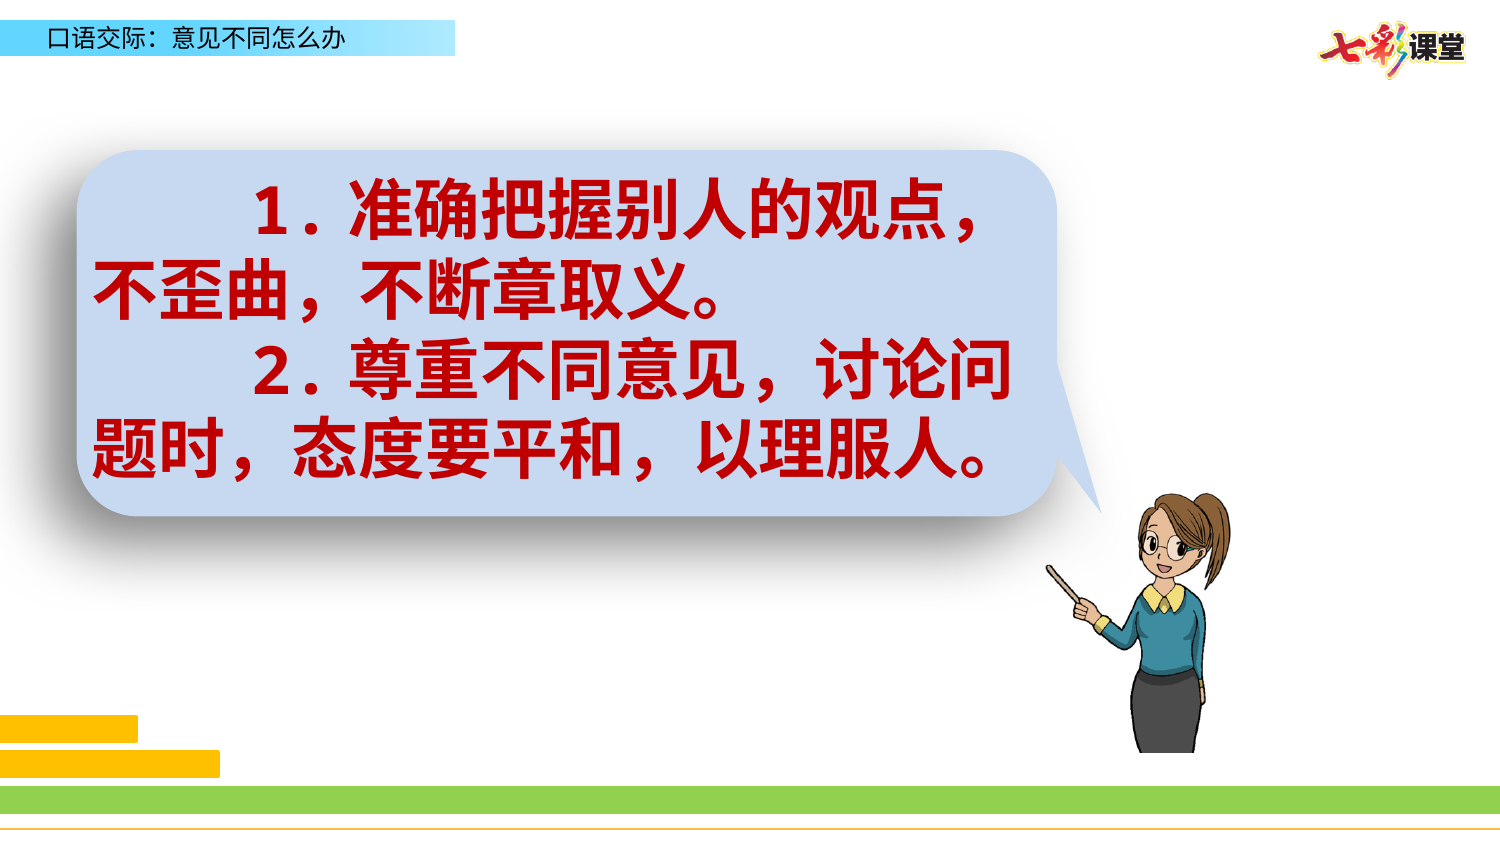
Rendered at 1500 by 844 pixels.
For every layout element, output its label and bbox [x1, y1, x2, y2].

picture [1045, 492, 1231, 753]
text_box [76, 149, 1058, 517]
picture [1316, 20, 1468, 80]
